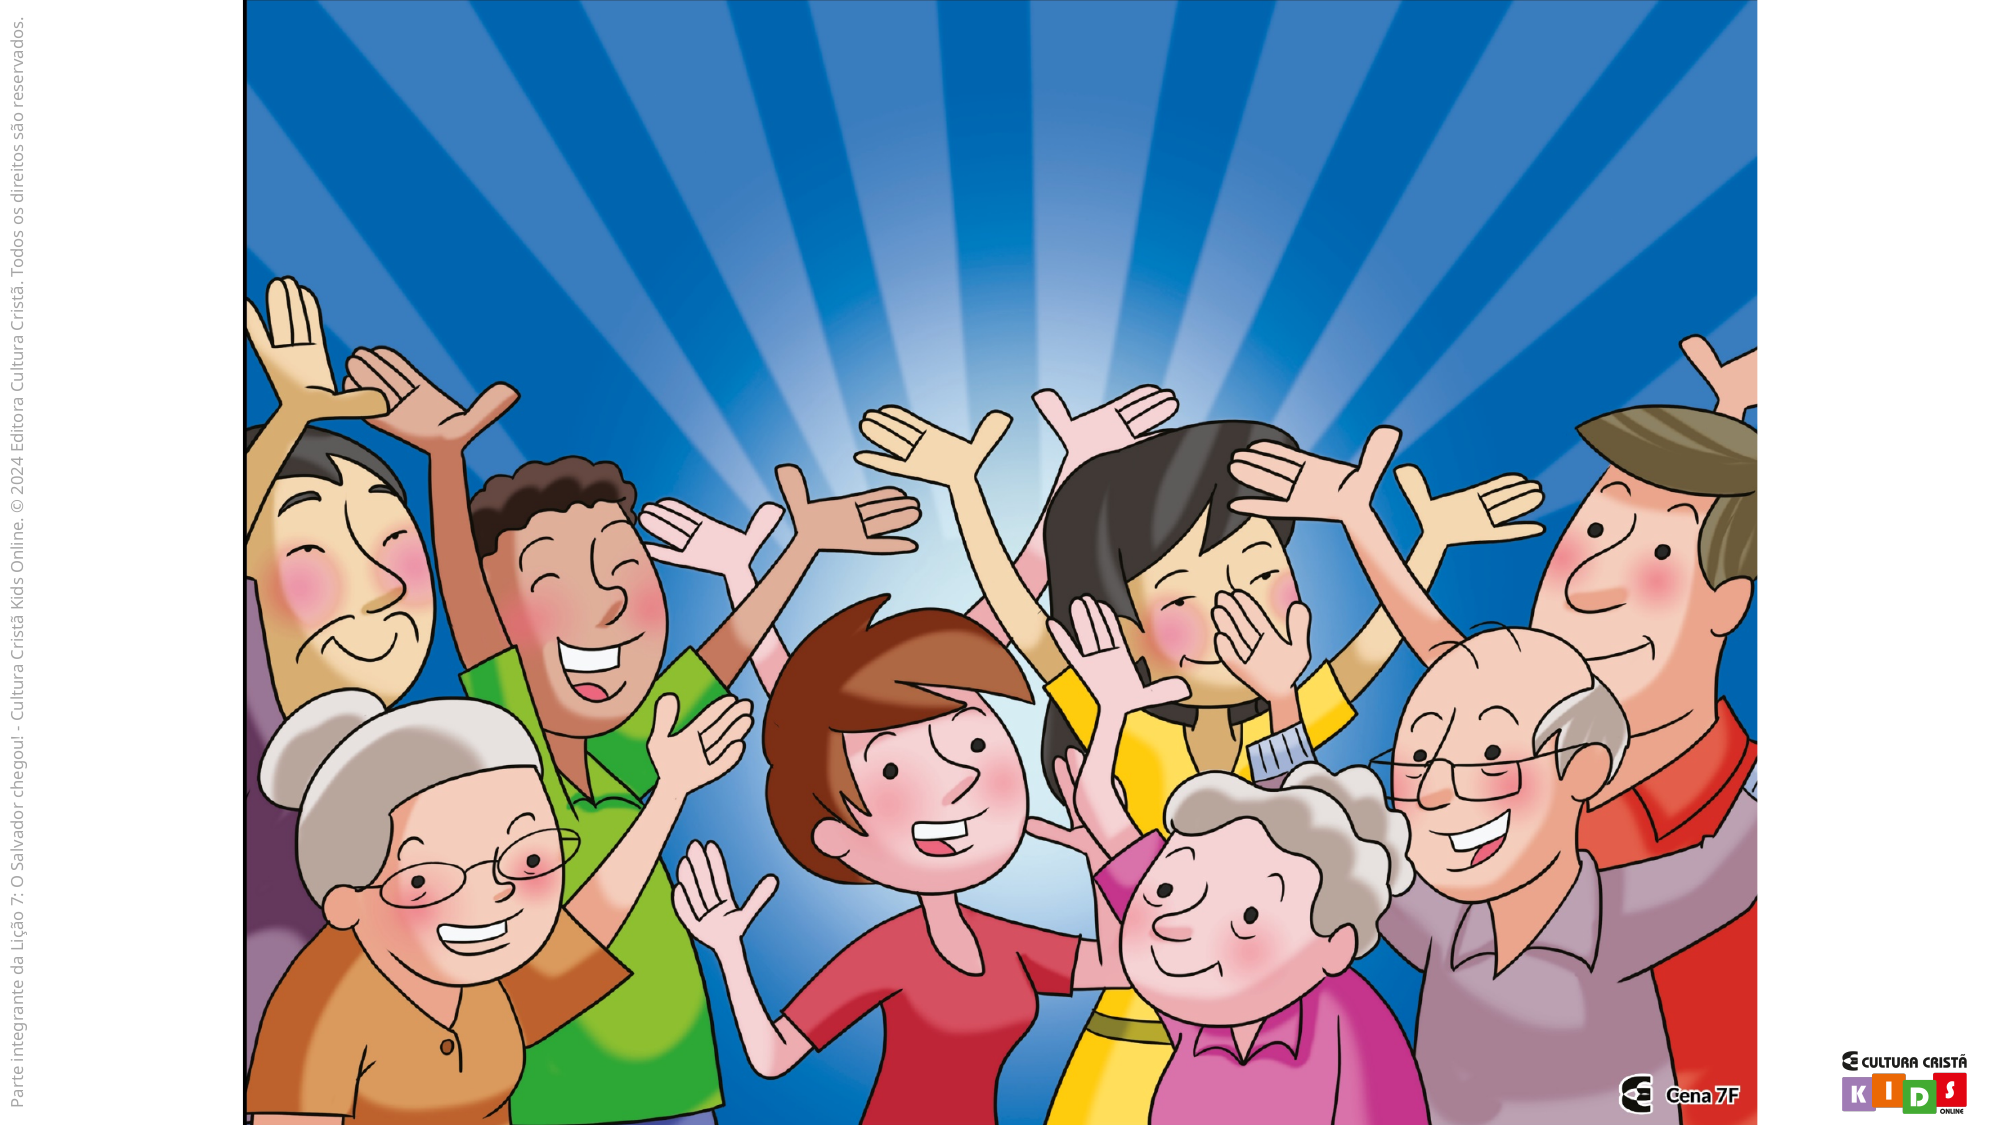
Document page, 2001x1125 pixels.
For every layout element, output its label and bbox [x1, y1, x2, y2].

text_box [0, 0, 1967, 1125]
